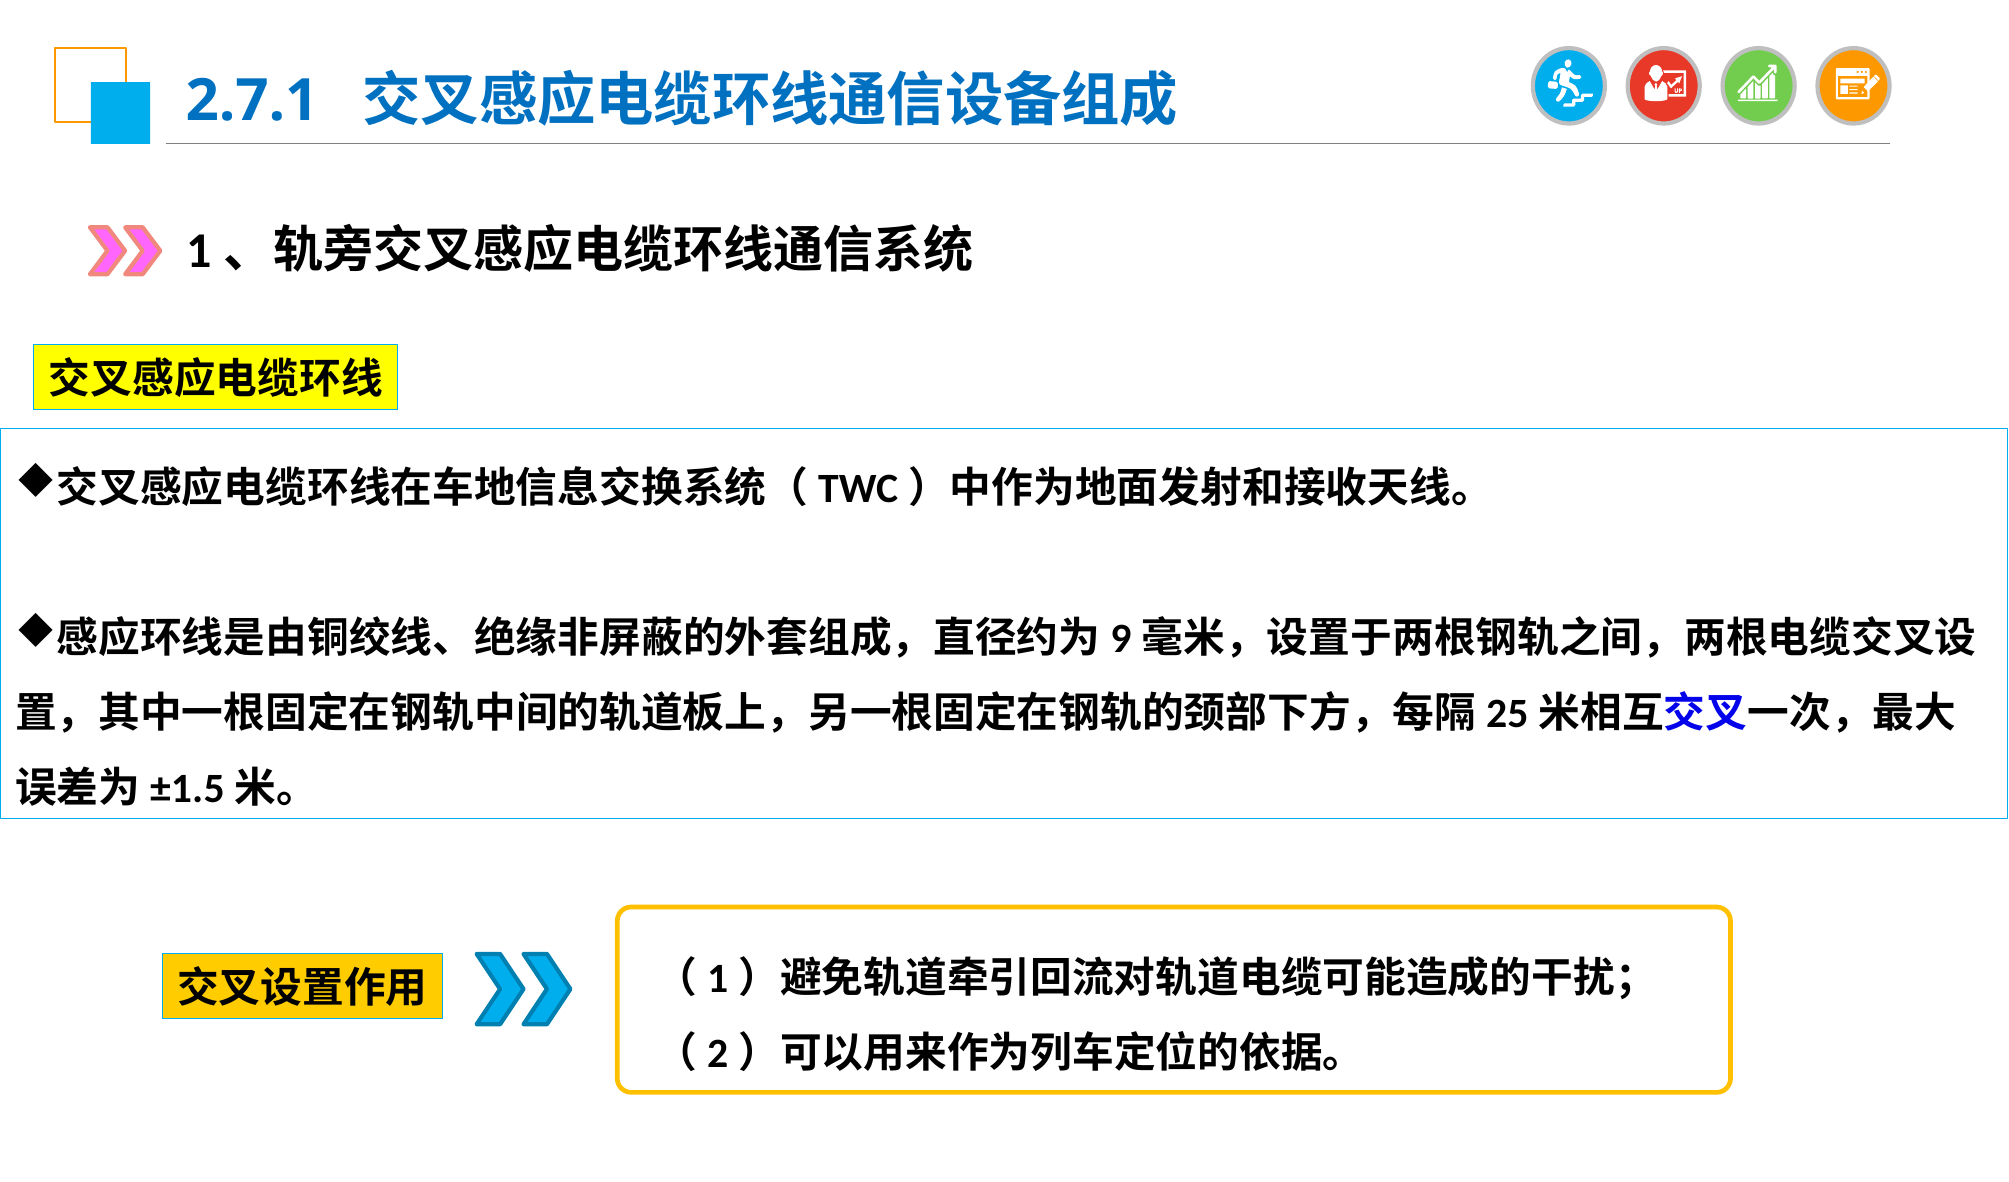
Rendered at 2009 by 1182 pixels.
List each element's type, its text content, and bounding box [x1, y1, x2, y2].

text_box [521, 951, 573, 1027]
text_box [474, 951, 526, 1027]
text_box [89, 209, 1000, 289]
text_box [615, 904, 1733, 1095]
text_box 2.7.1 交叉感应电缆环线通信设备组成 [165, 51, 1199, 212]
text_box 交叉感应电缆环线 [33, 344, 398, 410]
text_box 交叉设置作用 [162, 953, 443, 1019]
text_box 交叉感应电缆环线在车地信息交换系统（TWC）中作为地面发射和接收天线。 感应环线是由铜绞线、绝缘非屏蔽的外套组成，直径约为9毫米，设置于两根钢轨之间，两根电缆交叉设置，其中一根固定在钢轨中间的轨道板上，另一根固定在钢轨的颈部下方，每隔25米相互交叉一次，最大误差为±1.5米。 [0, 428, 2008, 819]
